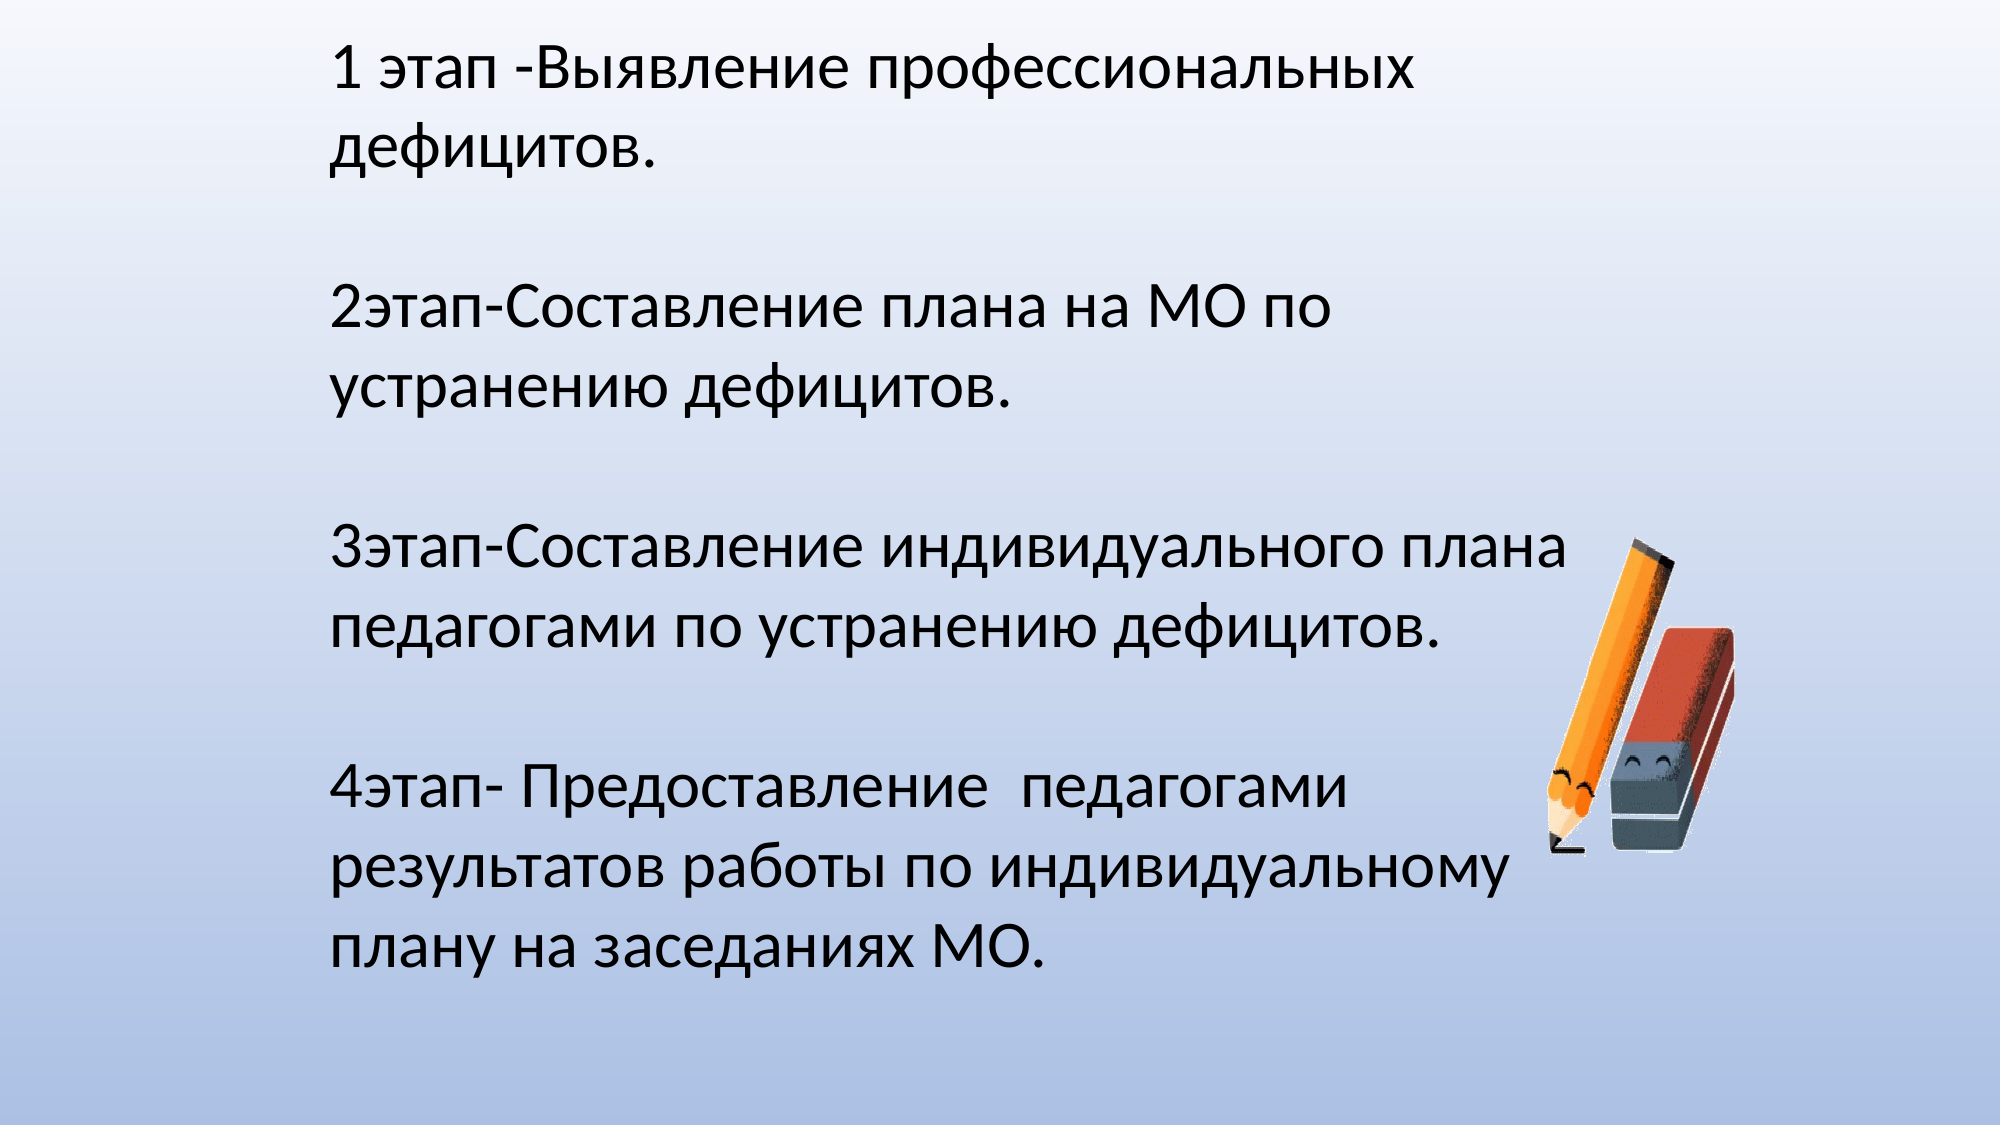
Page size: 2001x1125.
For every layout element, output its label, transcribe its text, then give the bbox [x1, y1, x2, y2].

text_box 1 этап -Выявление профессиональных дефицитов. 2этап-Составление плана на МО по устранению дефицитов. 3этап-Составление индивидуального плана педагогами по устранению дефицитов. 4этап- Предоставление педагогами результатов работы по индивидуальному плану на заседаниях МО. [314, 13, 1672, 989]
picture [1424, 506, 1919, 865]
